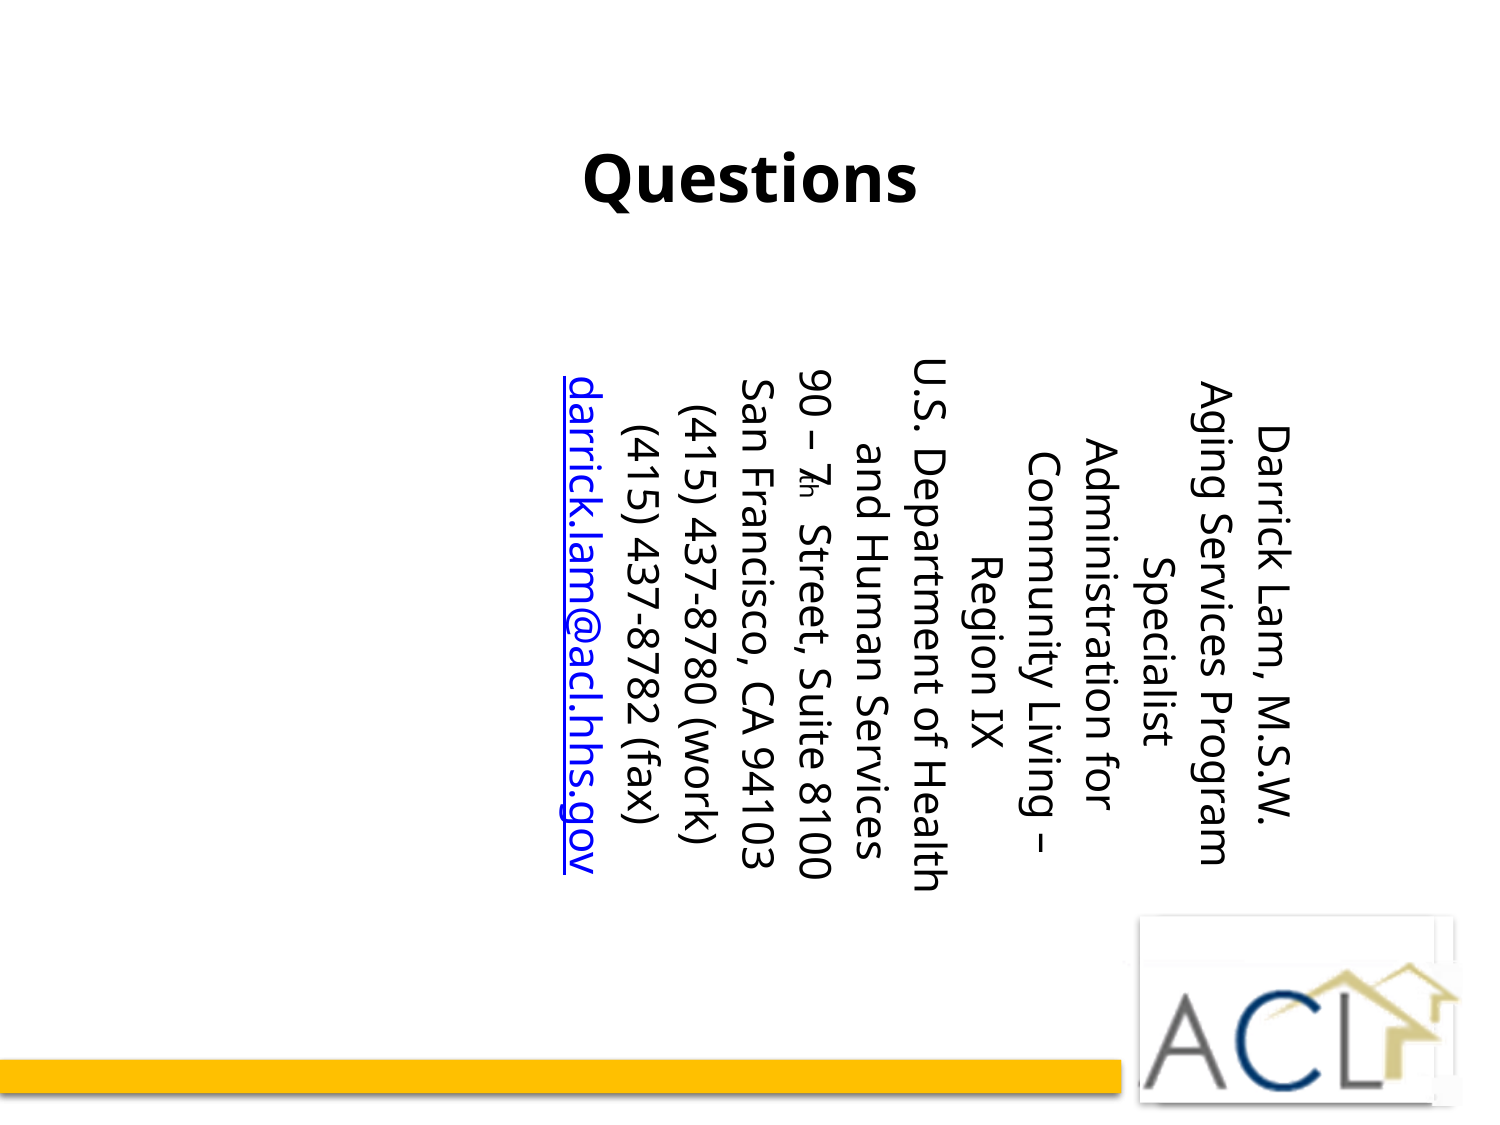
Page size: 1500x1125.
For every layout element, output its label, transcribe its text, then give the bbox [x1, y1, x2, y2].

title Questions [74, 81, 1426, 270]
list Darrick Lam, M.S.W. Aging Services Program Specialist Administration for Community Living – Region IX U.S. Department of Health and Human Services 90 – 7th Street, Suite 8100 San Francisco, CA 94103 (415) 437-8780 (work) (415) 437-8782 (fax) darrick.lam@acl.hhs.gov [126, 338, 1369, 913]
picture [1121, 951, 1463, 1106]
